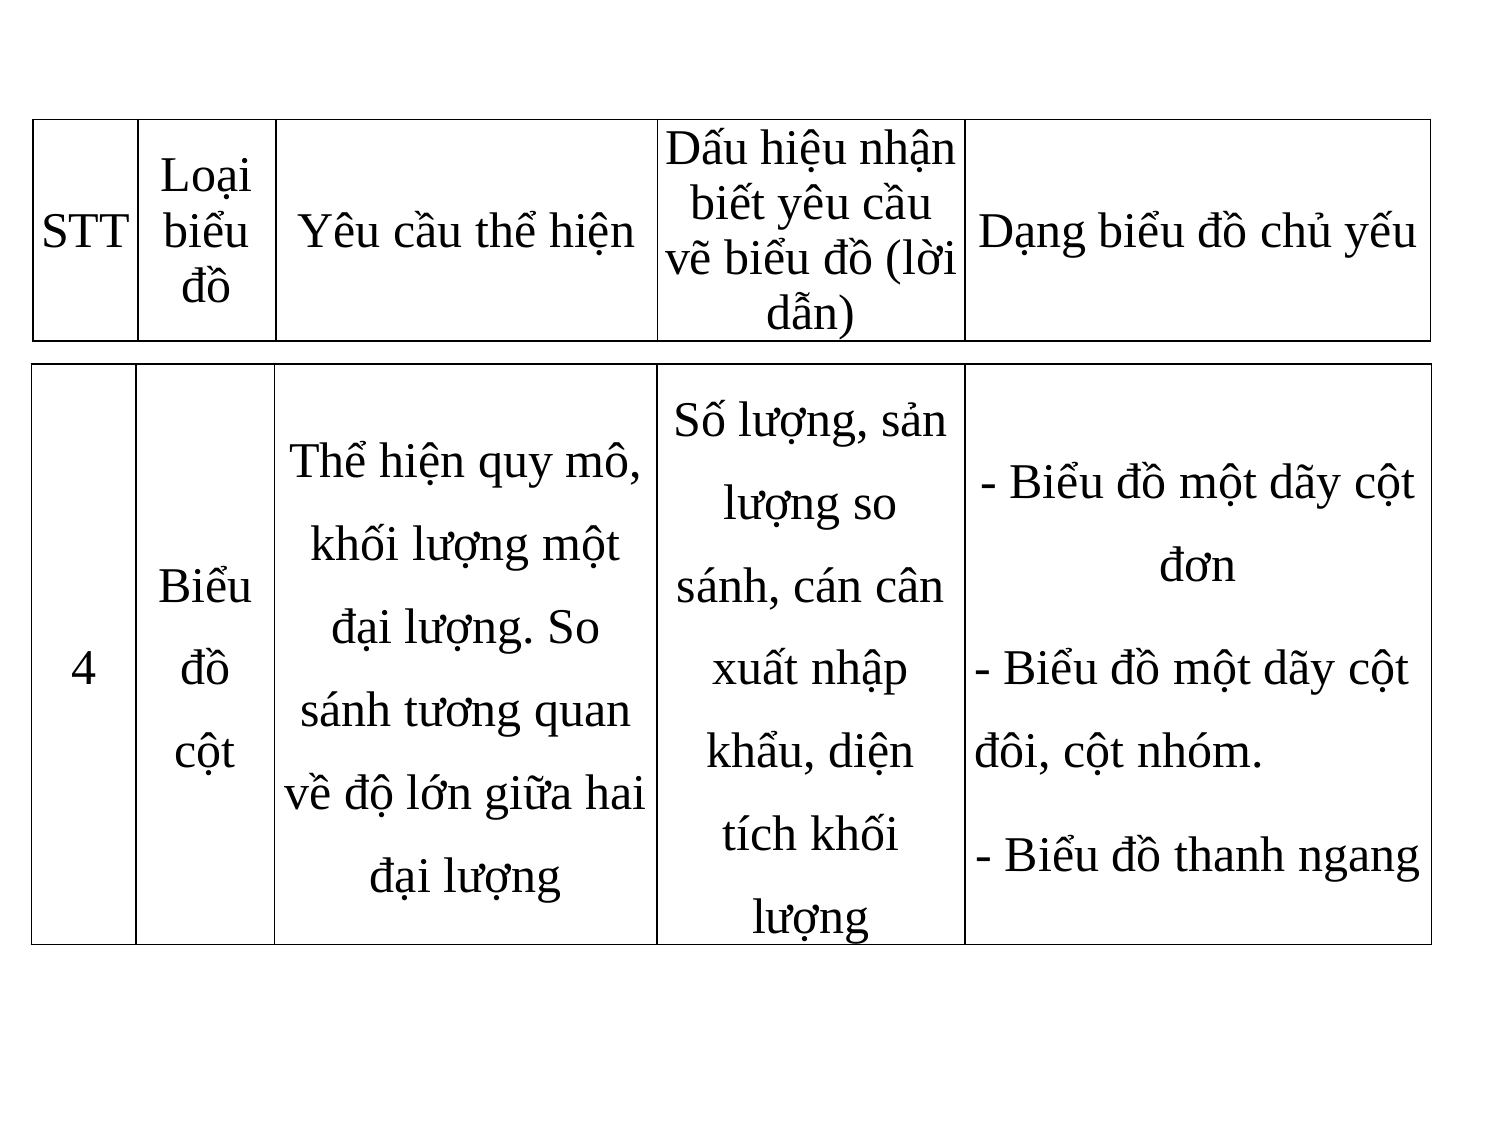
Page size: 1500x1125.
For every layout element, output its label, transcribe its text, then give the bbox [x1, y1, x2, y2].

table_header Thể hiện quy mô, khối lượng một đại lượng. So sánh tương quan về độ lớn giữa hai đại lượng [275, 365, 656, 944]
table_header STT [34, 120, 137, 340]
table_header Yêu cầu thể hiện [277, 120, 657, 340]
table_header Dấu hiệu nhận biết yêu cầu vẽ biểu đồ (lời dẫn) [658, 120, 964, 340]
table_header Dạng biểu đồ chủ yếu [966, 120, 1430, 340]
table_header - Biểu đồ một dãy cột đơn - Biểu đồ một dãy cột đôi, cột nhóm. - Biểu đồ thanh ngang [966, 365, 1431, 944]
table_header Số lượng, sản lượng so sánh, cán cân xuất nhập khẩu, diện tích khối lượng [658, 365, 964, 944]
table_header Loại biểu đồ [139, 120, 275, 340]
table_header 4 [32, 365, 135, 944]
table_header Biểu đồ cột [137, 365, 274, 944]
